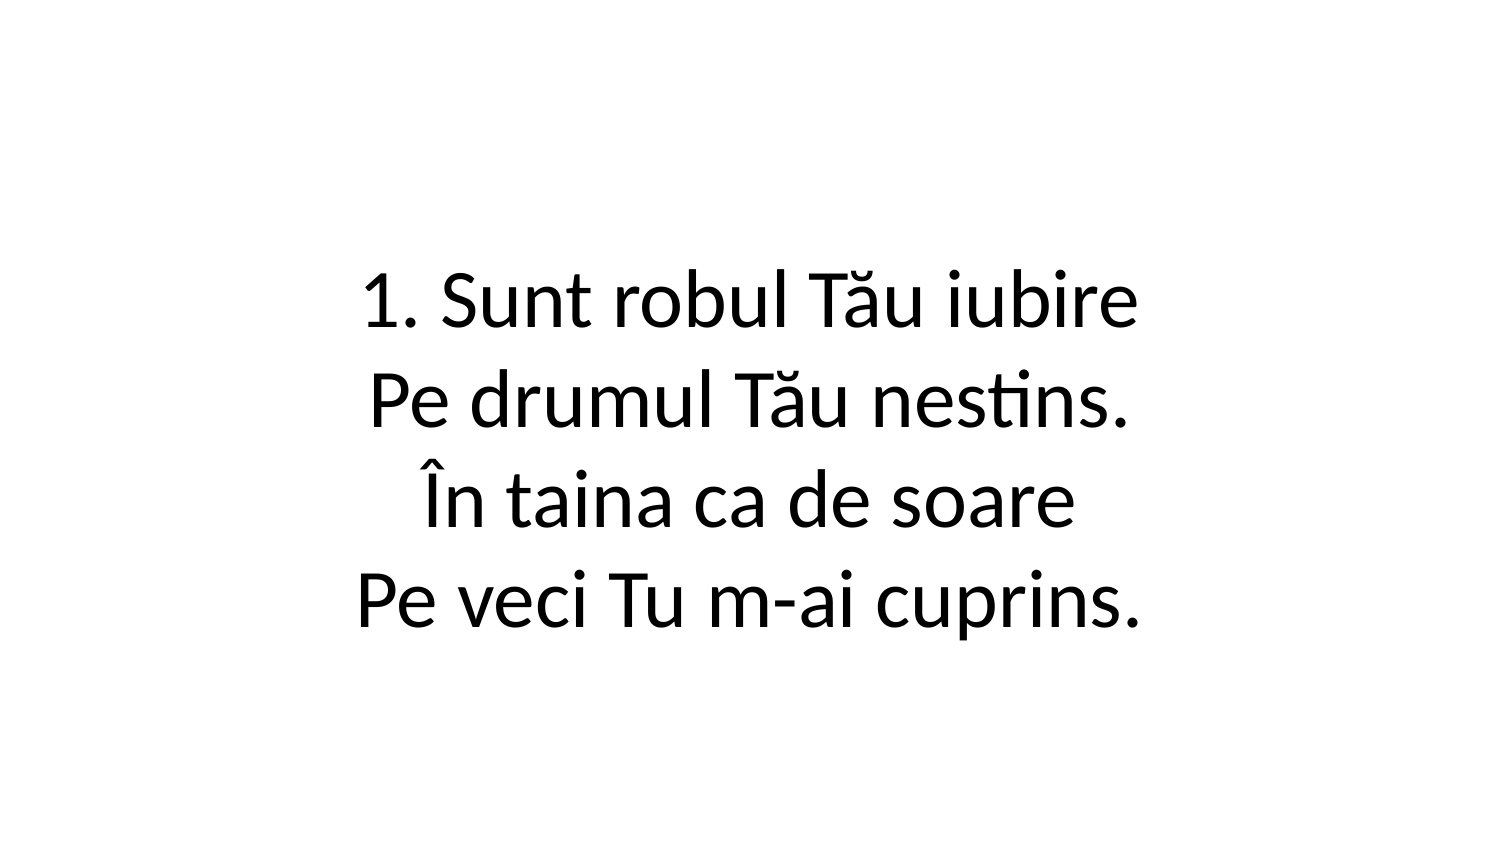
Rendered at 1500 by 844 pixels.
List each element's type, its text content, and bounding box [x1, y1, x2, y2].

text_box 1. Sunt robul Tău iubire Pe drumul Tău nestins. În taina ca de soare Pe veci Tu m-ai cuprins. [340, 192, 1160, 652]
